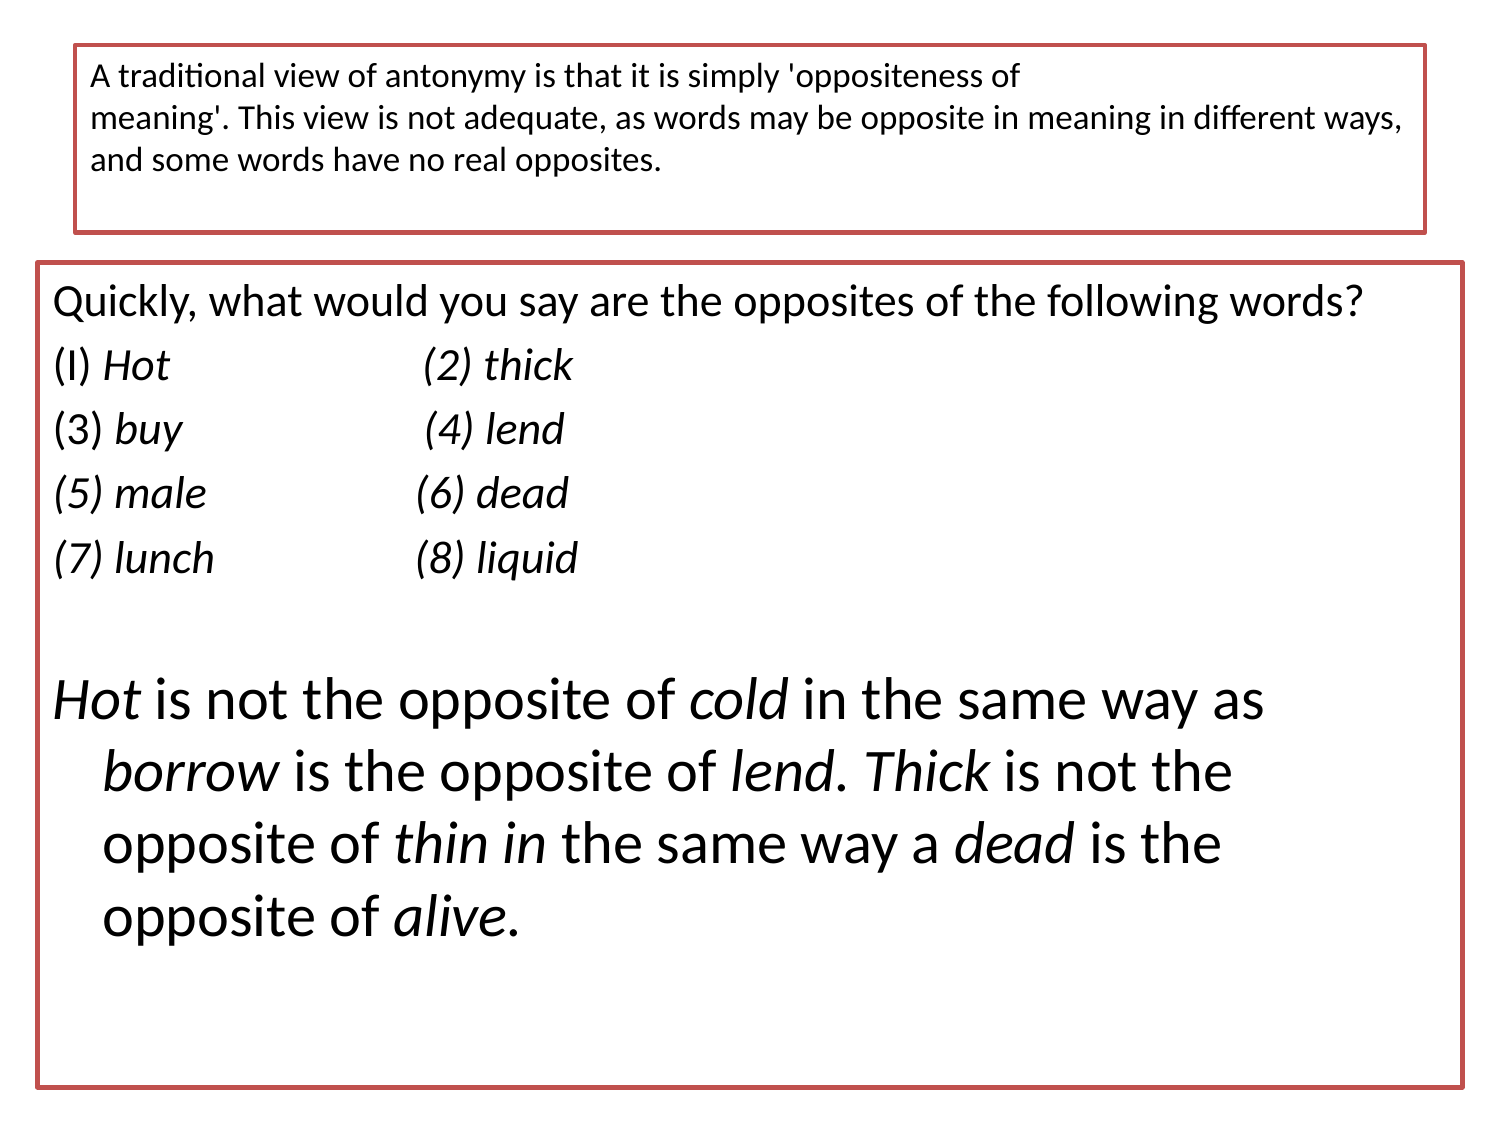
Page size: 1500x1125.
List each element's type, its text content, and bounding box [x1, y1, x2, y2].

list Quickly, what would you say are the opposites of the following words? (I) Hot (2) thick (3) buy (4) lend (5) male (6) dead (7) lunch (8) liquid Hot is not the opposite of cold in the same way as borrow is the opposite of lend. Thick is not the opposite of thin in the same way a dead is the opposite of alive. [35, 260, 1465, 1090]
title A traditional view of antonymy is that it is simply 'oppositeness of meaning'. This view is not adequate, as words may be opposite in meaning in different ways, and some words have no real opposites. [73, 43, 1427, 235]
